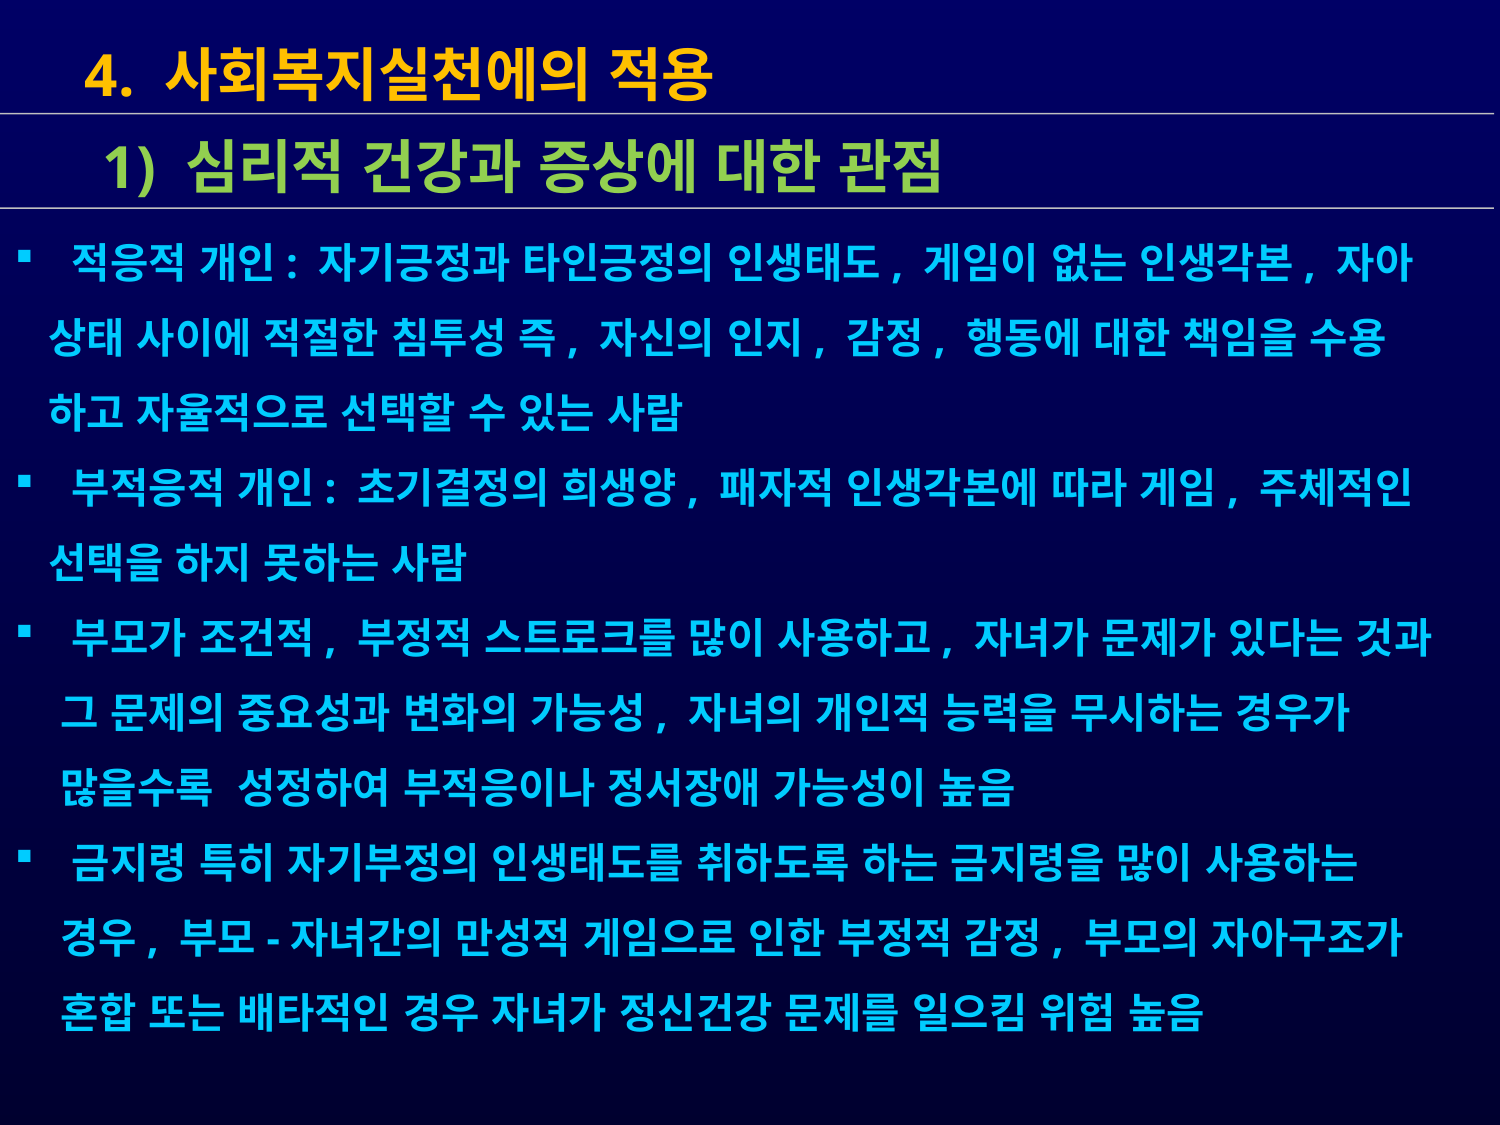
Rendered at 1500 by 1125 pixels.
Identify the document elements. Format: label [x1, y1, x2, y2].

text_box [0, 30, 1500, 1053]
